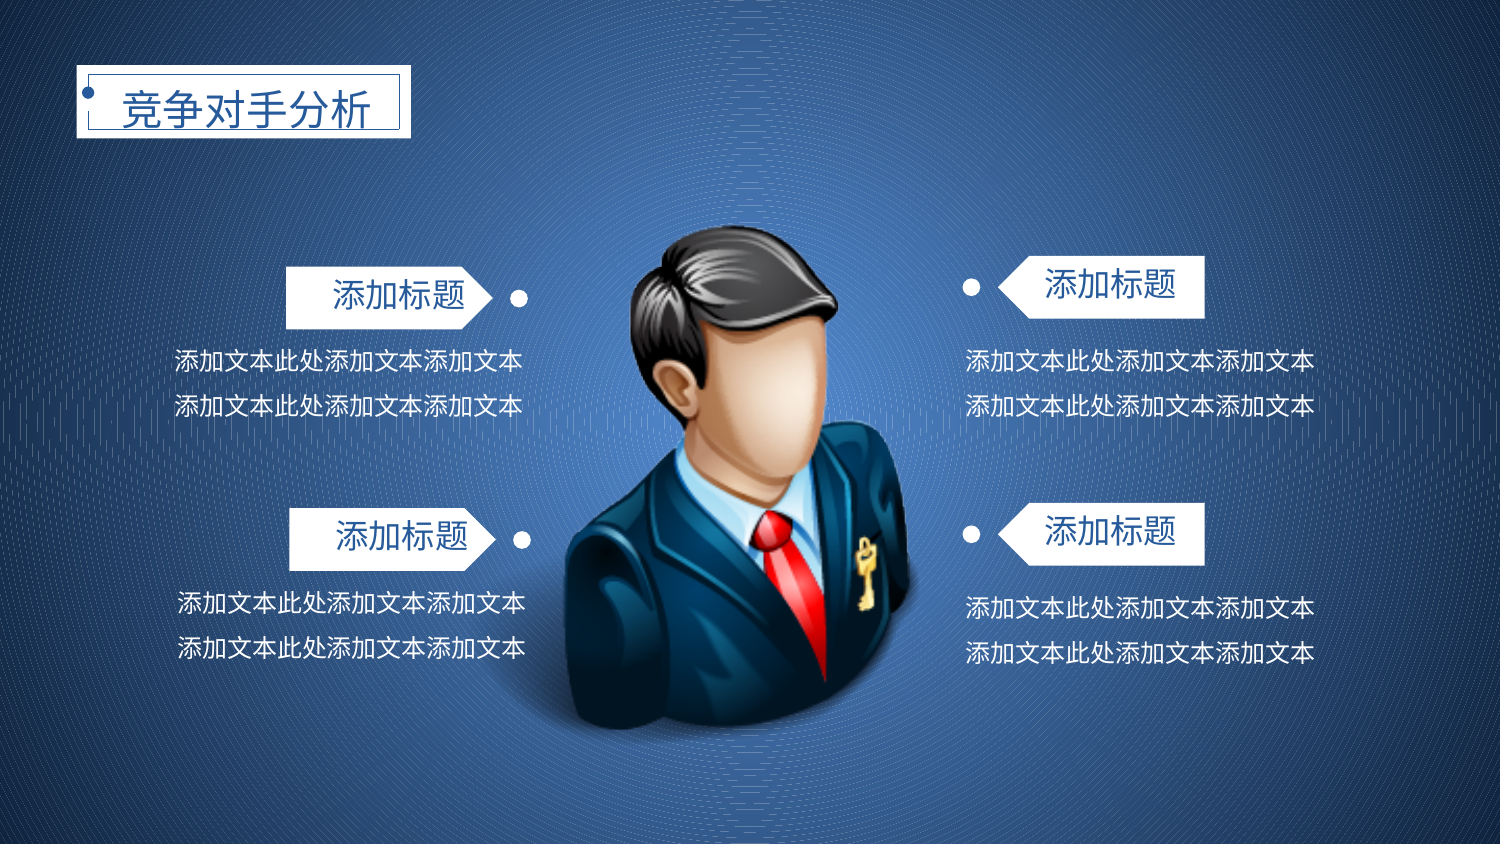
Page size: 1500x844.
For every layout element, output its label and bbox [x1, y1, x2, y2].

text_box [76, 51, 412, 139]
text_box [159, 266, 559, 430]
text_box [162, 507, 562, 672]
text_box [950, 502, 1350, 677]
text_box [950, 255, 1350, 430]
picture [423, 219, 958, 753]
